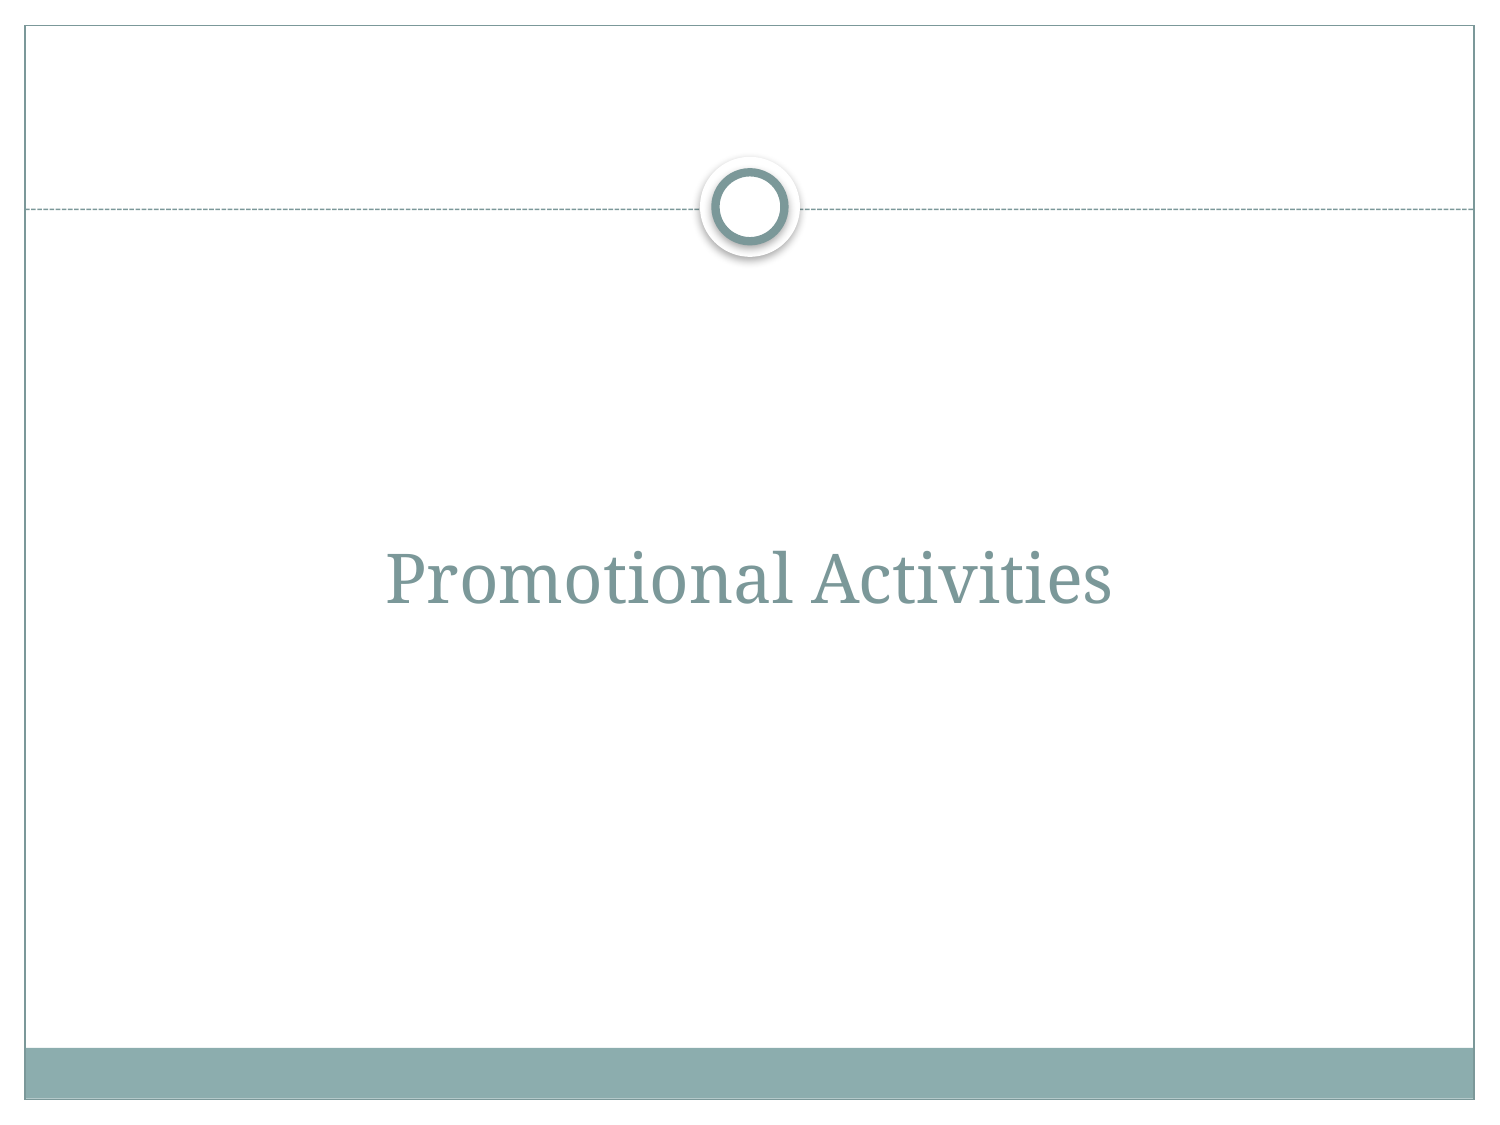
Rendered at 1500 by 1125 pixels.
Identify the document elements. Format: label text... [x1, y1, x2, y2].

title Promotional Activities [50, 500, 1450, 625]
